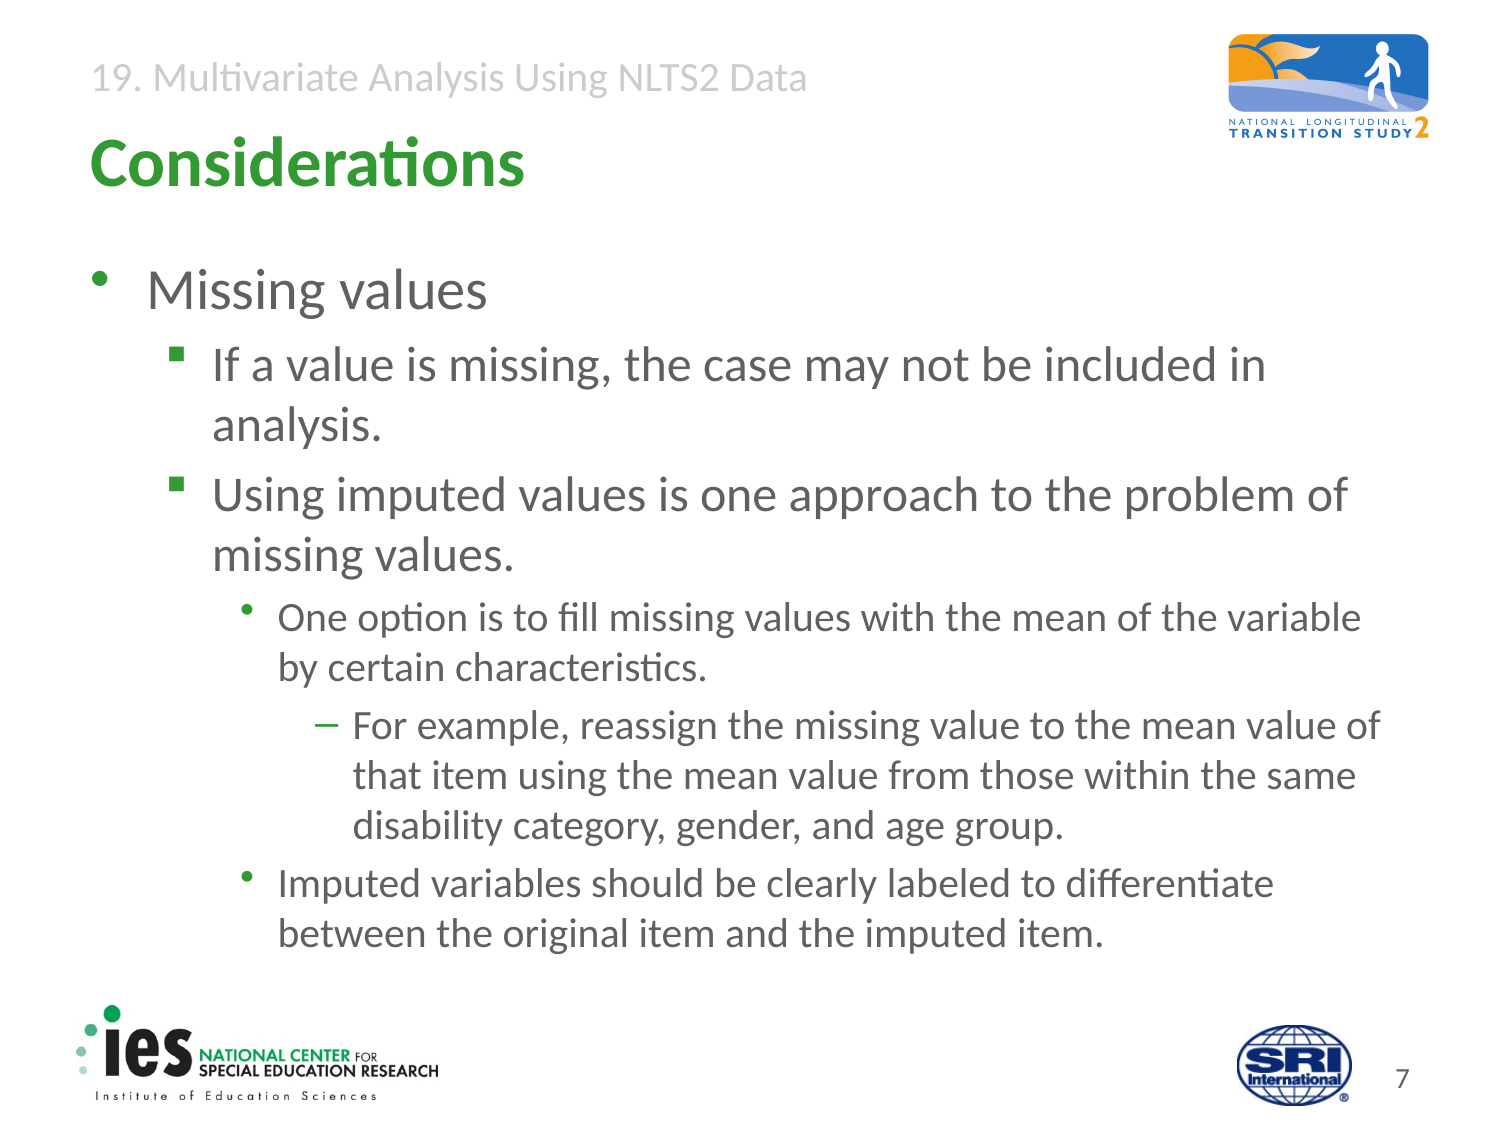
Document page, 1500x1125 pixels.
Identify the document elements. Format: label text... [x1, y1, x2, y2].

title Considerations [74, 90, 1426, 226]
picture [76, 1005, 438, 1100]
picture [1237, 1025, 1352, 1106]
slide_number 6 [1321, 1051, 1426, 1125]
list Missing values If a value is missing, the case may not be included in analysis. Using imputed values is one approach to the problem of missing values. One option is to fill missing values with the mean of the variable by certain characteristics. For example, reassign the missing value to the mean value of that item using the mean value from those within the same disability category, gender, and age group. Imputed variables should be clearly labeled to differentiate between the original item and the imputed item. [74, 243, 1426, 987]
